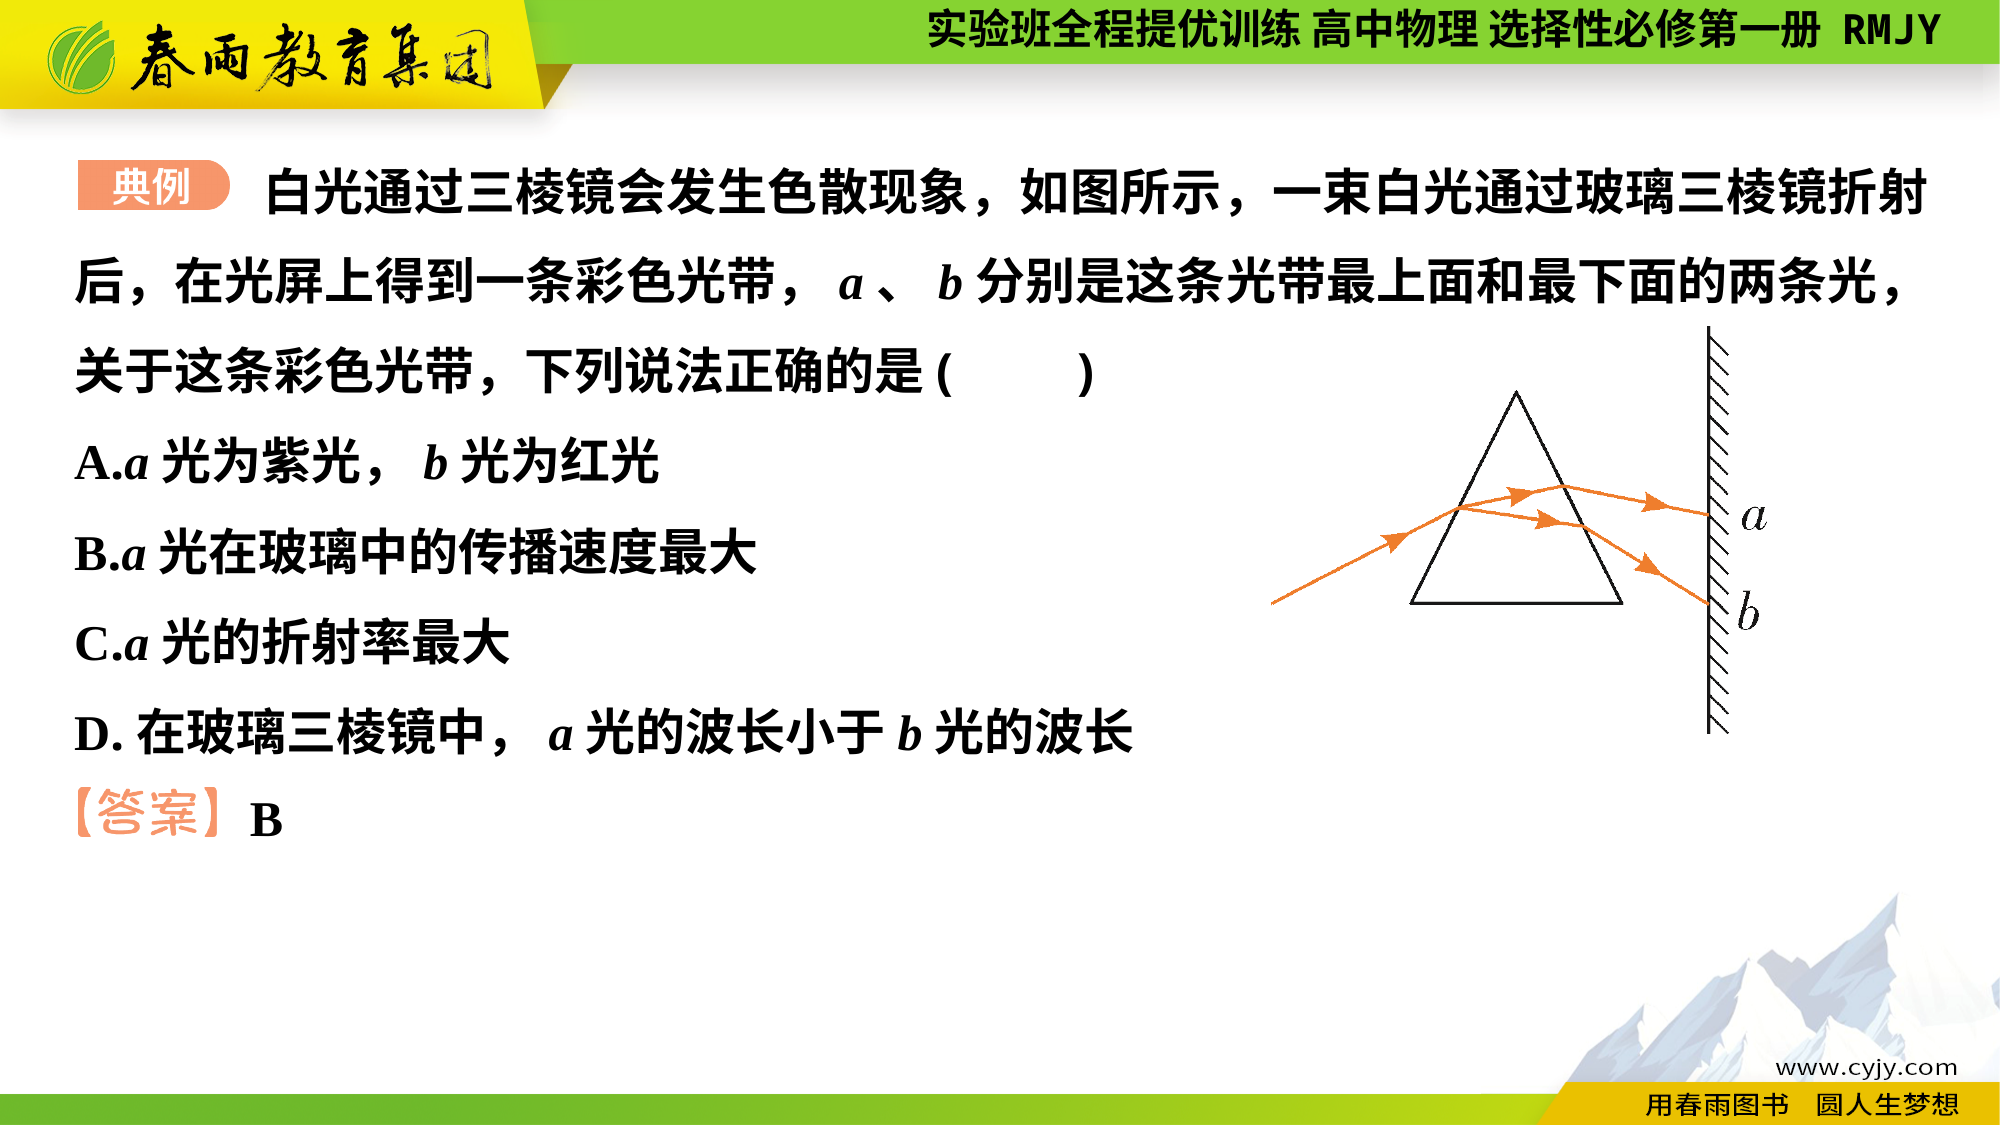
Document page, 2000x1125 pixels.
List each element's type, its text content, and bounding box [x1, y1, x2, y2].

picture [0, 0, 2000, 1125]
text_box B [234, 778, 298, 854]
list 白光通过三棱镜会发生色散现象，如图所示，一束白光通过玻璃三棱镜折射后，在光屏上得到一条彩色光带，a、b分别是这条光带最上面和最下面的两条光，关于这条彩色光带，下列说法正确的是( ) A.a光为紫光，b光为红光 B.a光在玻璃中的传播速度最大 C.a光的折射率最大 D.在玻璃三棱镜中，a光的波长小于b光的波长 [59, 122, 1944, 774]
